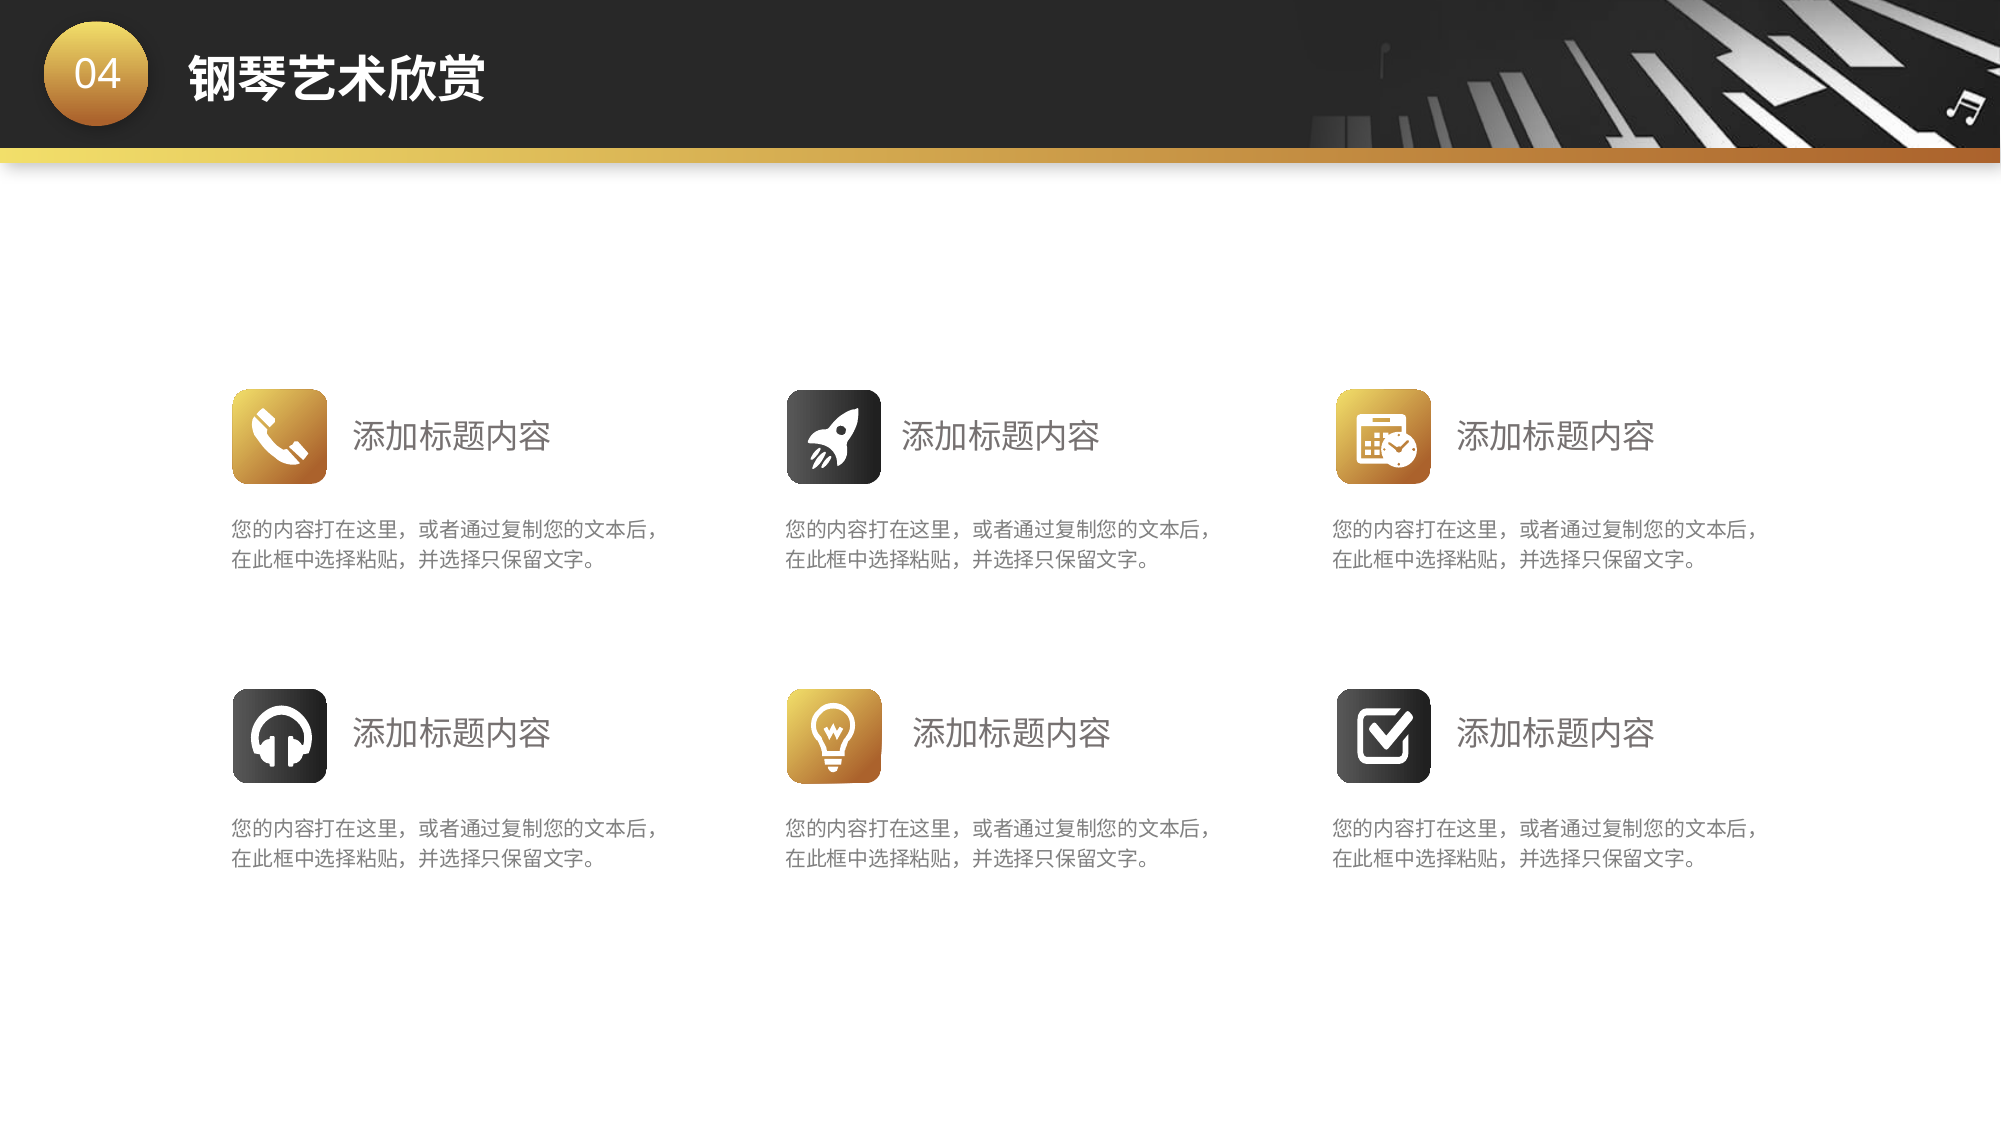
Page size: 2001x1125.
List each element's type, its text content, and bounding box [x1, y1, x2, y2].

picture [1575, 0, 2000, 148]
text_box 添加标题内容 [897, 704, 1127, 760]
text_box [1336, 689, 1431, 784]
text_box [232, 689, 327, 784]
text_box 添加标题内容 [337, 407, 568, 463]
text_box 您的内容打在这里，或者通过复制您的文本后，在此框中选择粘贴，并选择只保留文字。 [217, 504, 692, 580]
text_box 您的内容打在这里，或者通过复制您的文本后，在此框中选择粘贴，并选择只保留文字。 [770, 504, 1245, 580]
text_box 添加标题内容 [1441, 704, 1671, 760]
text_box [232, 389, 327, 484]
text_box 您的内容打在这里，或者通过复制您的文本后，在此框中选择粘贴，并选择只保留文字。 [217, 803, 692, 879]
text_box 添加标题内容 [337, 704, 568, 760]
text_box 添加标题内容 [886, 407, 1117, 463]
text_box 您的内容打在这里，或者通过复制您的文本后，在此框中选择粘贴，并选择只保留文字。 [1317, 503, 1792, 579]
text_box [787, 689, 882, 784]
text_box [1336, 389, 1431, 484]
text_box 您的内容打在这里，或者通过复制您的文本后，在此框中选择粘贴，并选择只保留文字。 [770, 803, 1245, 879]
text_box 您的内容打在这里，或者通过复制您的文本后，在此框中选择粘贴，并选择只保留文字。 [1317, 803, 1792, 878]
text_box 添加标题内容 [1441, 407, 1671, 463]
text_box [787, 389, 882, 484]
